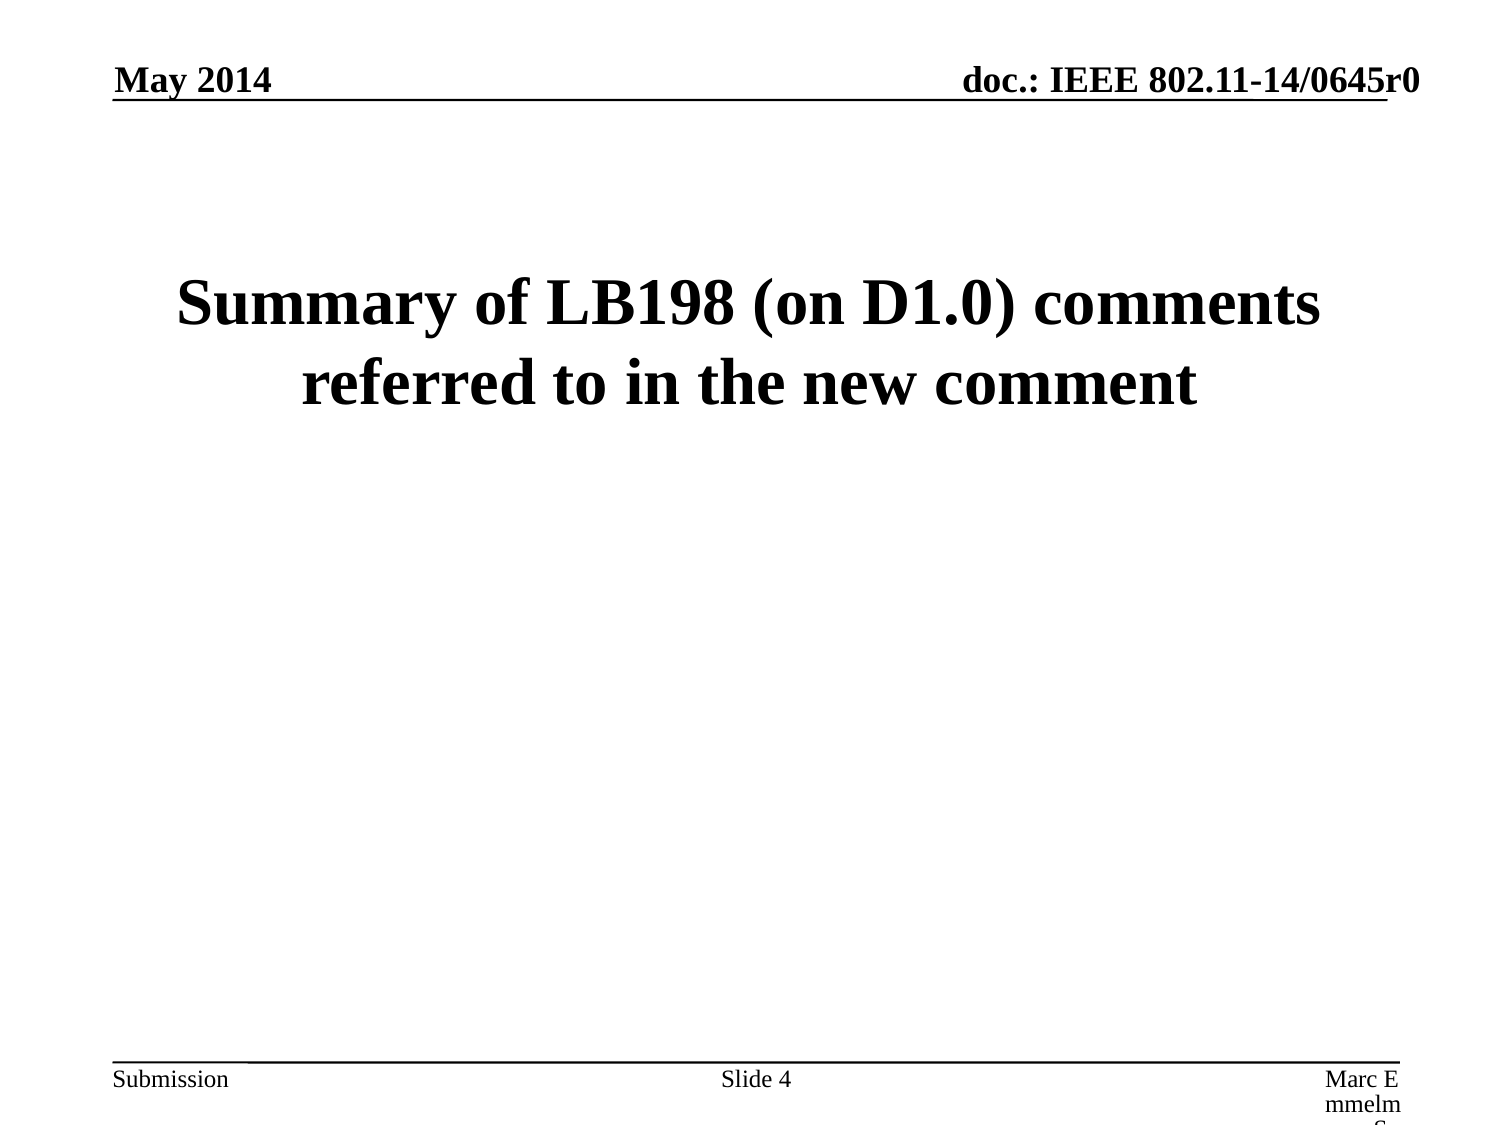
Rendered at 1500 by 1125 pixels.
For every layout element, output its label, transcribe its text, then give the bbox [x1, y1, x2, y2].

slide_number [114, 54, 290, 101]
title Summary of LB198 (on D1.0) comments referred to in the new comment [112, 249, 1388, 426]
footer Marc Emmelmann, Self [1324, 1061, 1402, 1093]
slide_number Slide 4 [712, 1061, 800, 1093]
